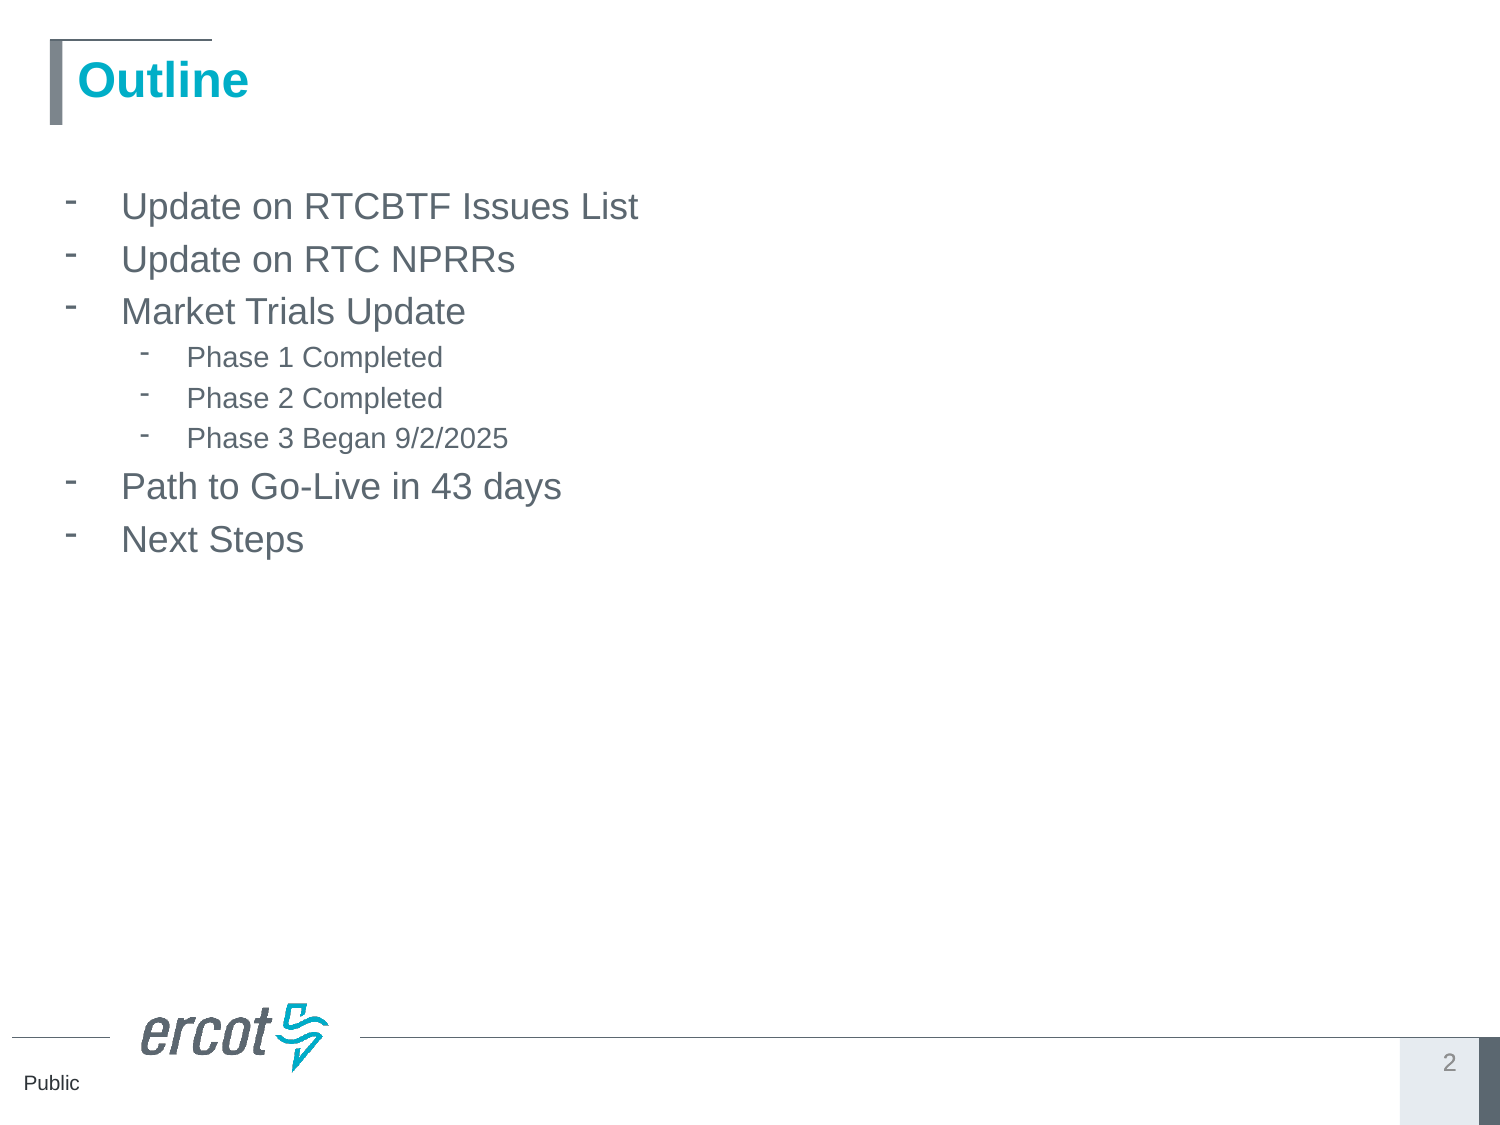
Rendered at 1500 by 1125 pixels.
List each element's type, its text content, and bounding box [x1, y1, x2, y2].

title Outline [62, 39, 1450, 134]
list Update on RTCBTF Issues List Update on RTC NPRRs Market Trials Update Phase 1 Completed Phase 2 Completed Phase 3 Began 9/2/2025 Path to Go-Live in 43 days Next Steps [50, 174, 1450, 972]
slide_number 2 [1400, 1037, 1500, 1087]
picture [137, 999, 332, 1075]
